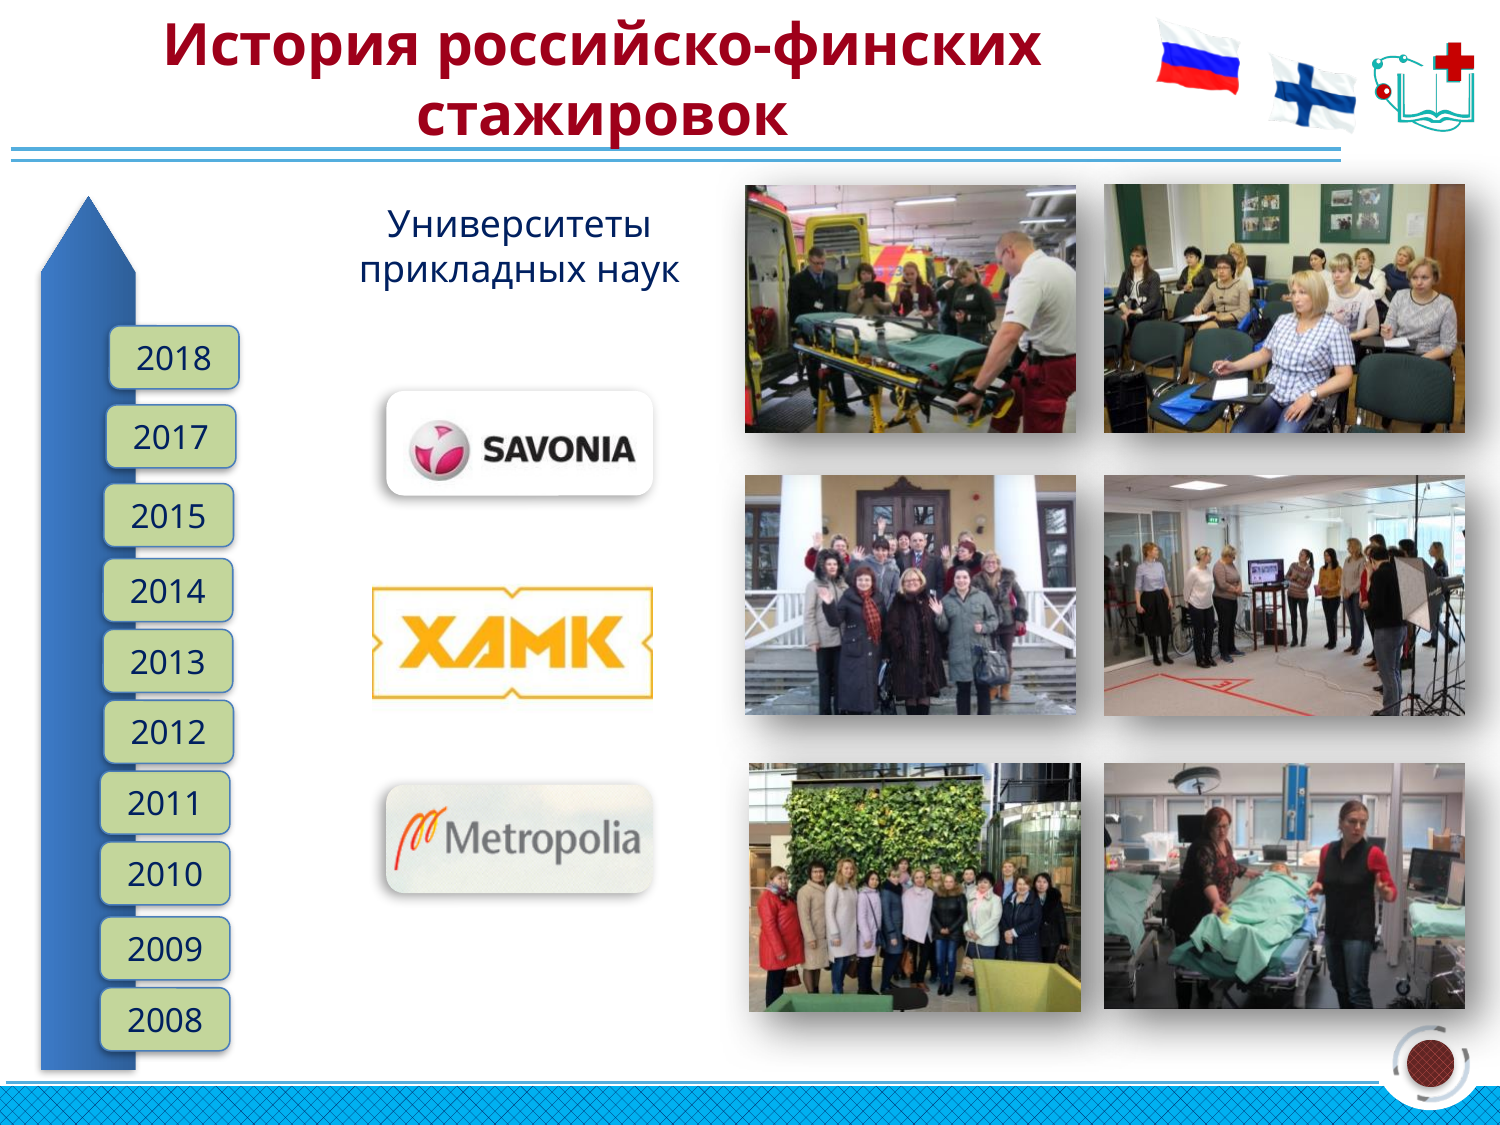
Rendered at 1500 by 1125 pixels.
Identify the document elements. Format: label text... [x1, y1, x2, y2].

text_box 2008 [99, 987, 231, 1052]
picture [1104, 184, 1466, 433]
text_box История российско-финских стажировок [43, 0, 1162, 155]
text_box 2012 [102, 699, 235, 765]
picture [1104, 763, 1465, 1009]
text_box 2013 [102, 629, 234, 694]
text_box 2009 [99, 916, 231, 981]
text_box 2015 [102, 482, 235, 548]
text_box [41, 196, 136, 1071]
text_box Университеты прикладных наук [312, 192, 727, 298]
text_box 2010 [99, 841, 231, 906]
text_box 2017 [105, 404, 237, 469]
picture [1141, 14, 1371, 138]
picture [386, 390, 654, 496]
text_box 2018 [108, 324, 240, 390]
picture [745, 474, 1076, 715]
text_box 2011 [99, 770, 231, 835]
picture [372, 568, 654, 714]
picture [1104, 474, 1466, 716]
picture [385, 784, 654, 894]
picture [749, 763, 1081, 1012]
picture [745, 185, 1076, 433]
text_box 2014 [102, 557, 234, 623]
